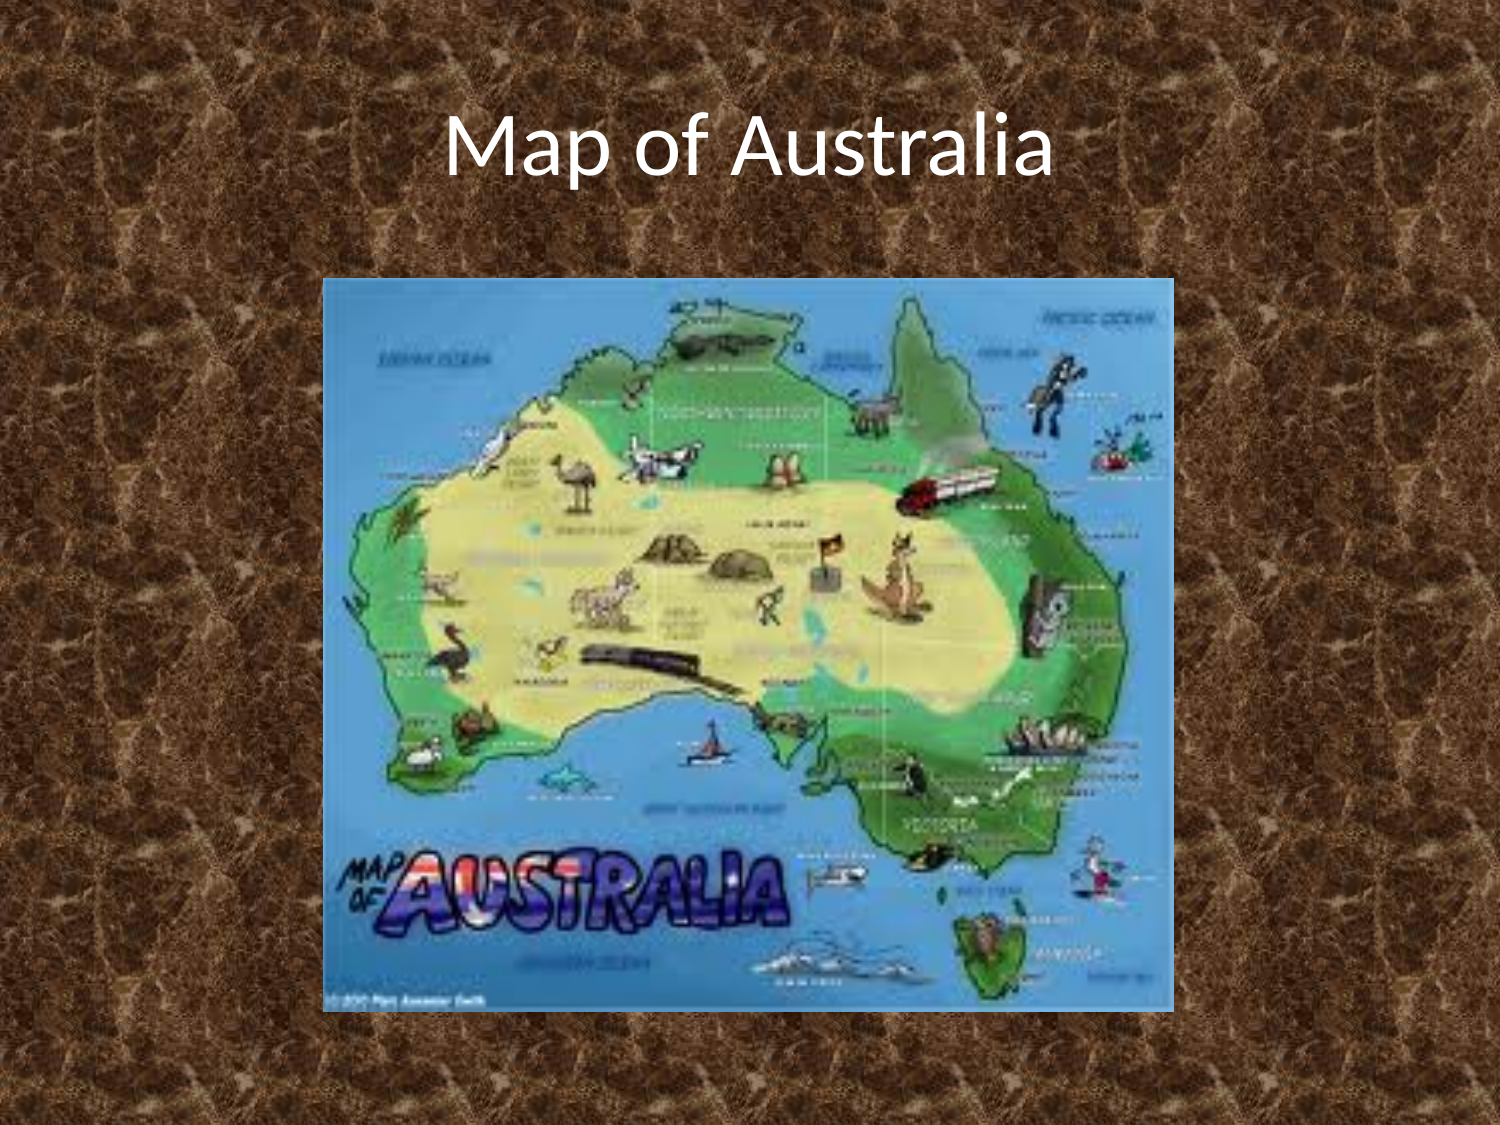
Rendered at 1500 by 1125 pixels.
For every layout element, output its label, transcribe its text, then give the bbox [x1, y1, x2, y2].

title Map of Australia [75, 45, 1425, 233]
picture [0, 0, 1500, 1125]
